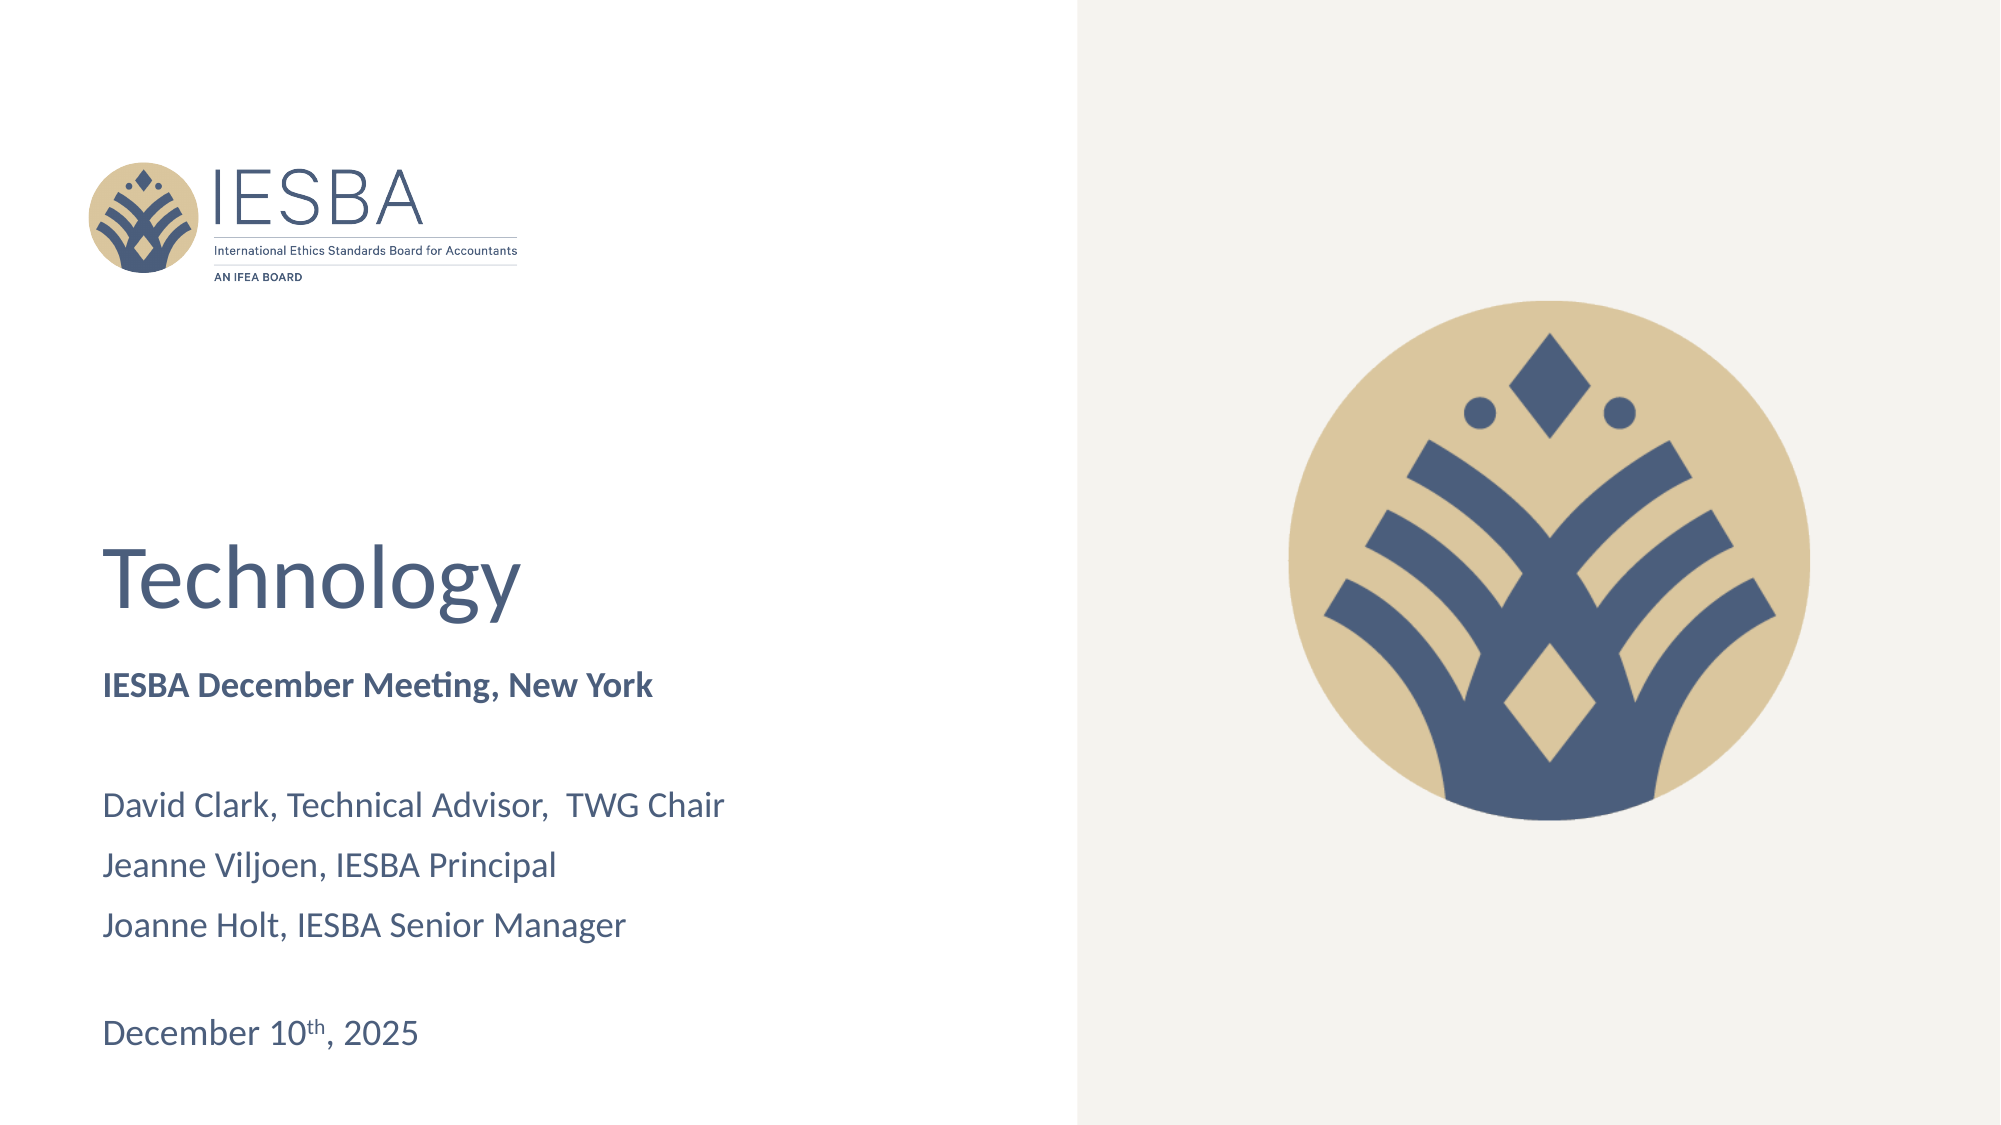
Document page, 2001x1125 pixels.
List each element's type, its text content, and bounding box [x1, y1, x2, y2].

list December 10th, 2025 [87, 1006, 825, 1099]
picture [1256, 263, 1860, 860]
picture [68, 135, 545, 311]
title Technology [87, 488, 825, 658]
list IESBA December Meeting, New York David Clark, Technical Advisor, TWG Chair Jeanne Viljoen, IESBA Principal Joanne Holt, IESBA Senior Manager [87, 658, 825, 956]
